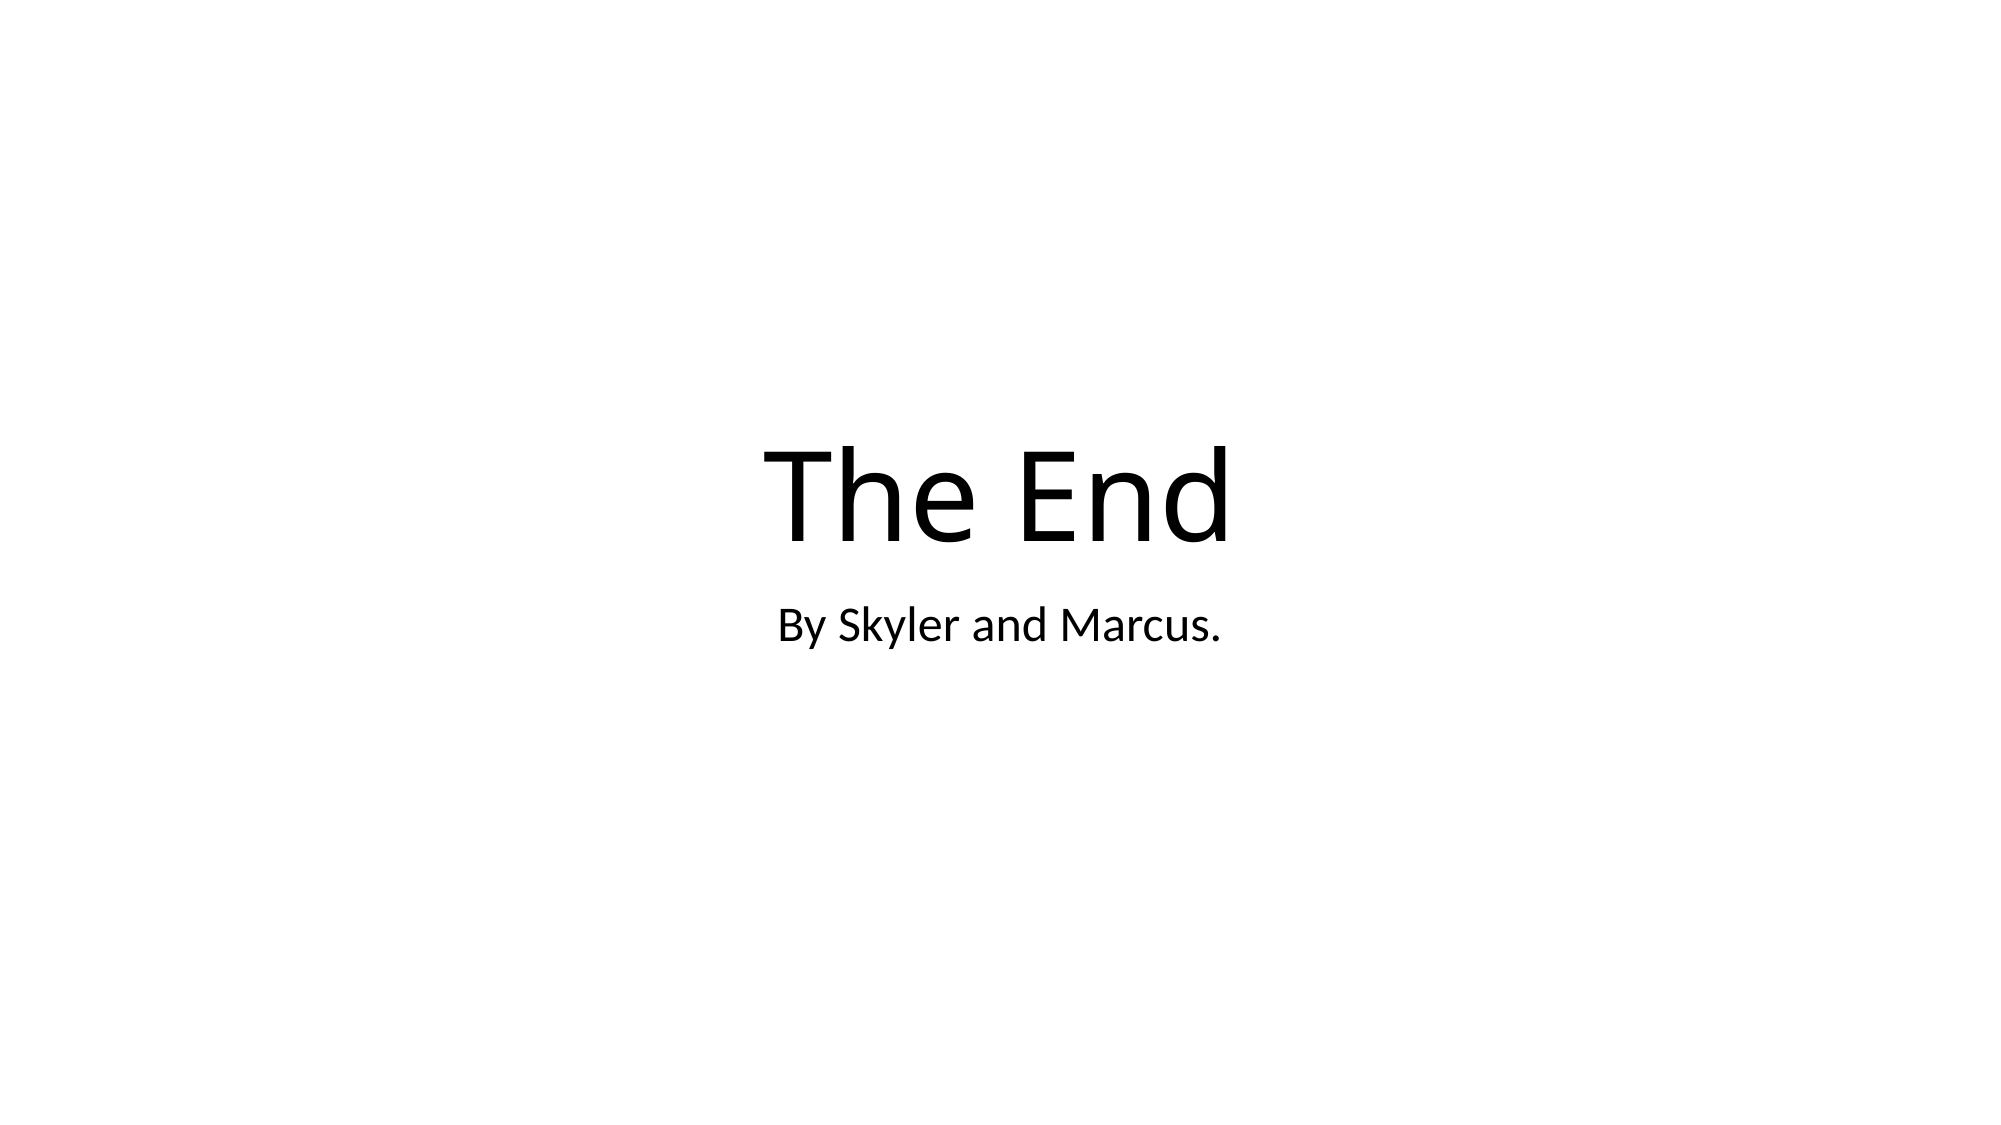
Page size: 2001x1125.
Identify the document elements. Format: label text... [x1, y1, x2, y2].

subtitle By Skyler and Marcus. [249, 590, 1750, 863]
title The End [249, 184, 1750, 576]
